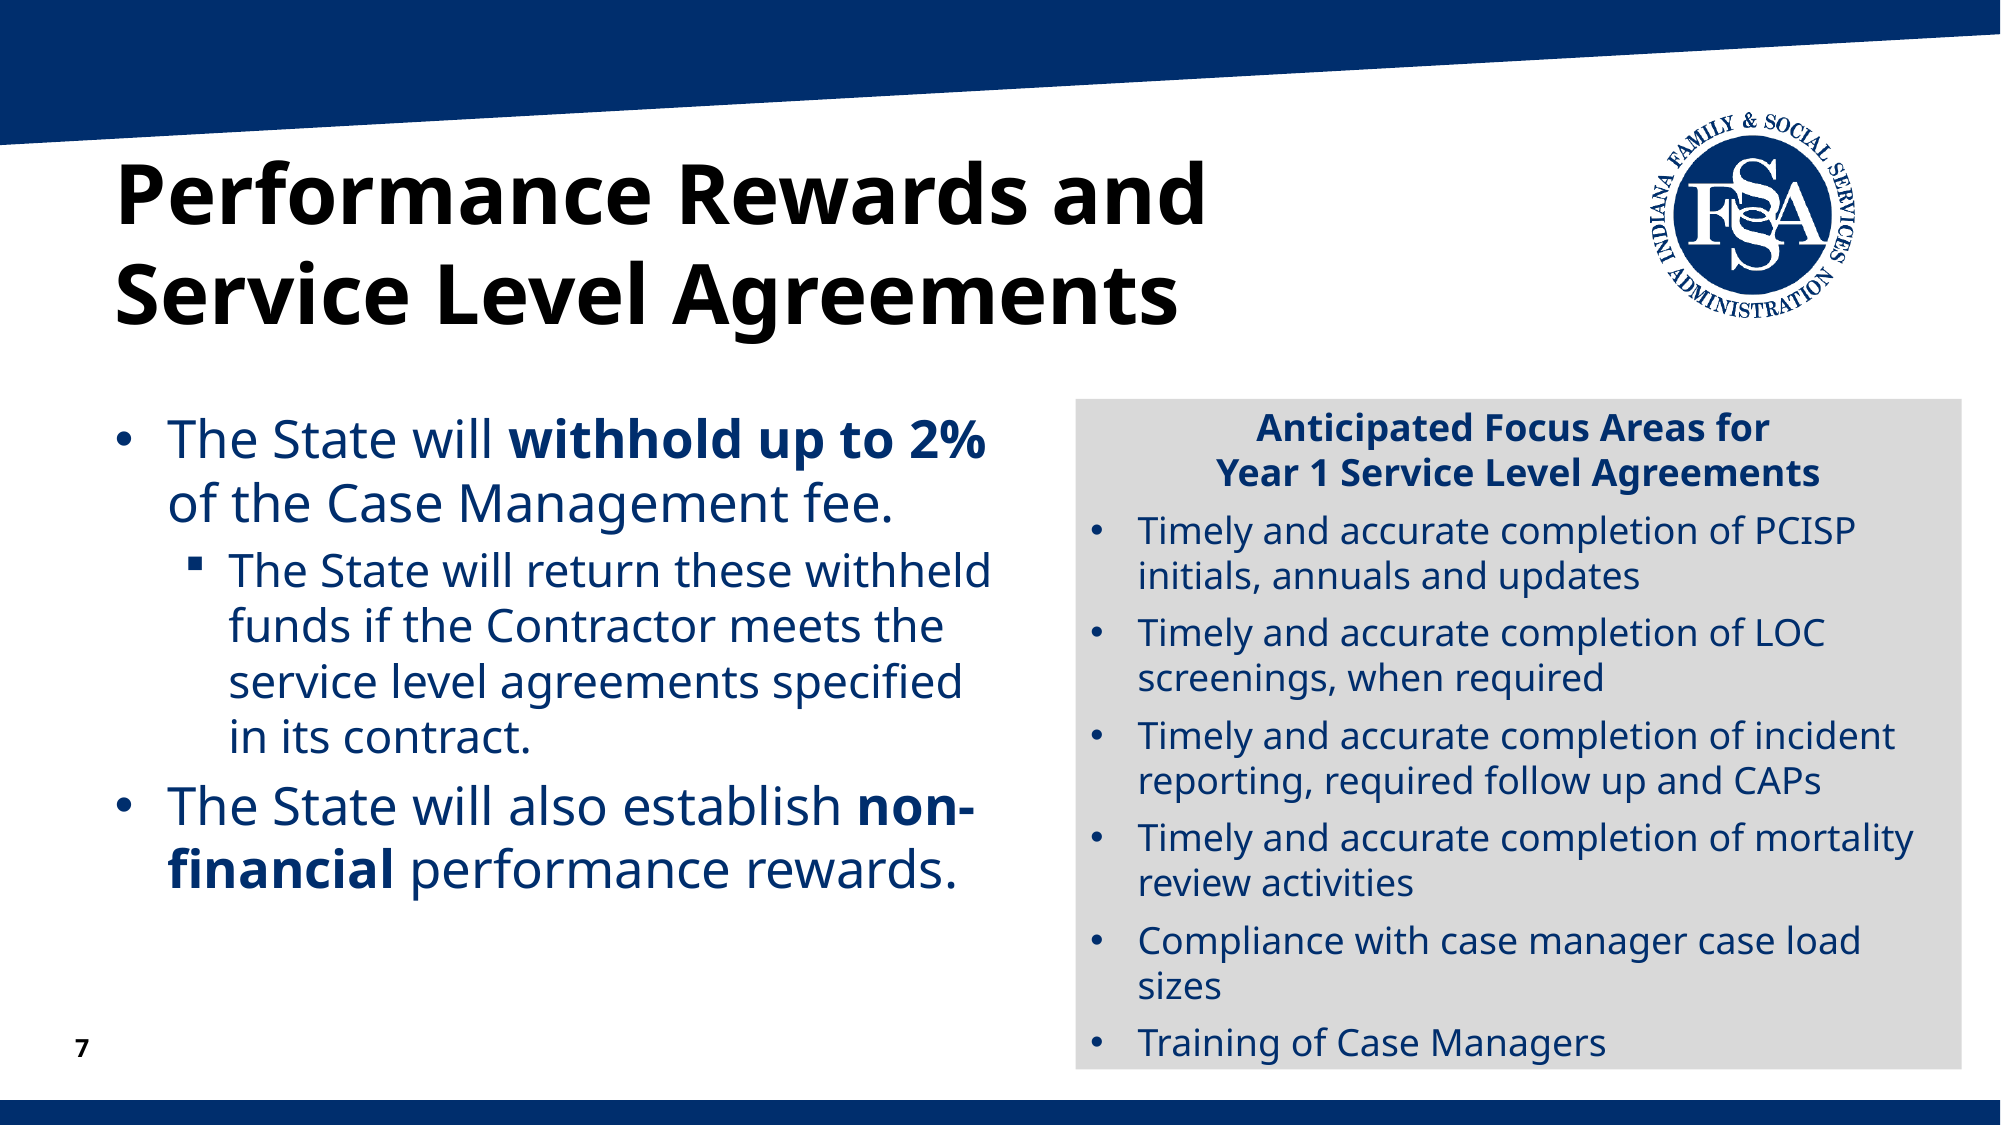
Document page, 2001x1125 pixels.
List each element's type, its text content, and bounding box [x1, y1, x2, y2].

list The State will withhold up to 2% of the Case Management fee. The State will return these withheld funds if the Contractor meets the service level agreements specified in its contract. The State will also establish non-financial performance rewards. [99, 398, 1013, 1034]
picture [1650, 112, 1855, 318]
title Performance Rewards and Service Level Agreements [99, 147, 1539, 336]
text_box Anticipated Focus Areas for Year 1 Service Level Agreements Timely and accurate completion of PCISP initials, annuals and updates Timely and accurate completion of LOC screenings, when required Timely and accurate completion of incident reporting, required follow up and CAPs Timely and accurate completion of mortality review activities Compliance with case manager case load sizes Training of Case Managers [1075, 398, 1962, 1070]
slide_number 7 [60, 1020, 510, 1080]
